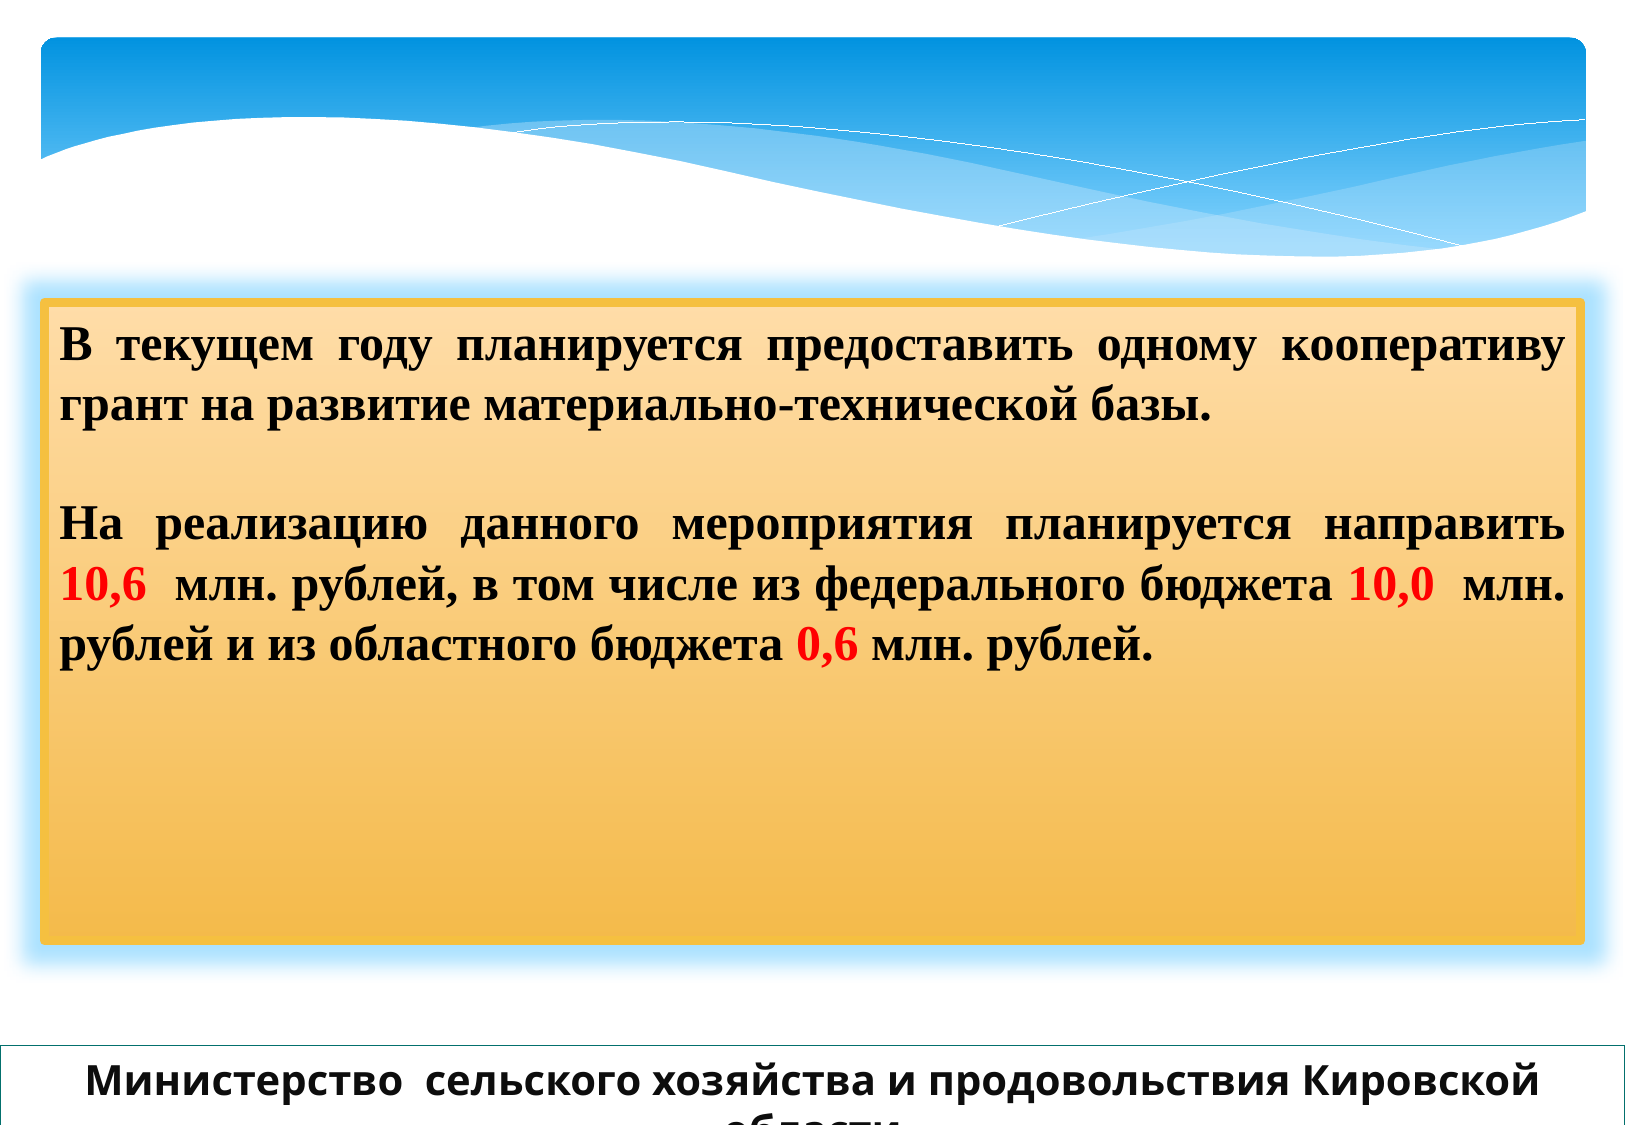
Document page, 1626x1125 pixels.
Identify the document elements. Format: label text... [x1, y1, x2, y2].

title [159, 231, 1493, 271]
text_box В текущем году планируется предоставить одному кооперативу грант на развитие материально-технической базы. На реализацию данного мероприятия планируется направить 10,6 млн. рублей, в том числе из федерального бюджета 10,0 млн. рублей и из областного бюджета 0,6 млн. рублей. [44, 302, 1581, 941]
text_box Министерство сельского хозяйства и продовольствия Кировской области [0, 1045, 1625, 1125]
